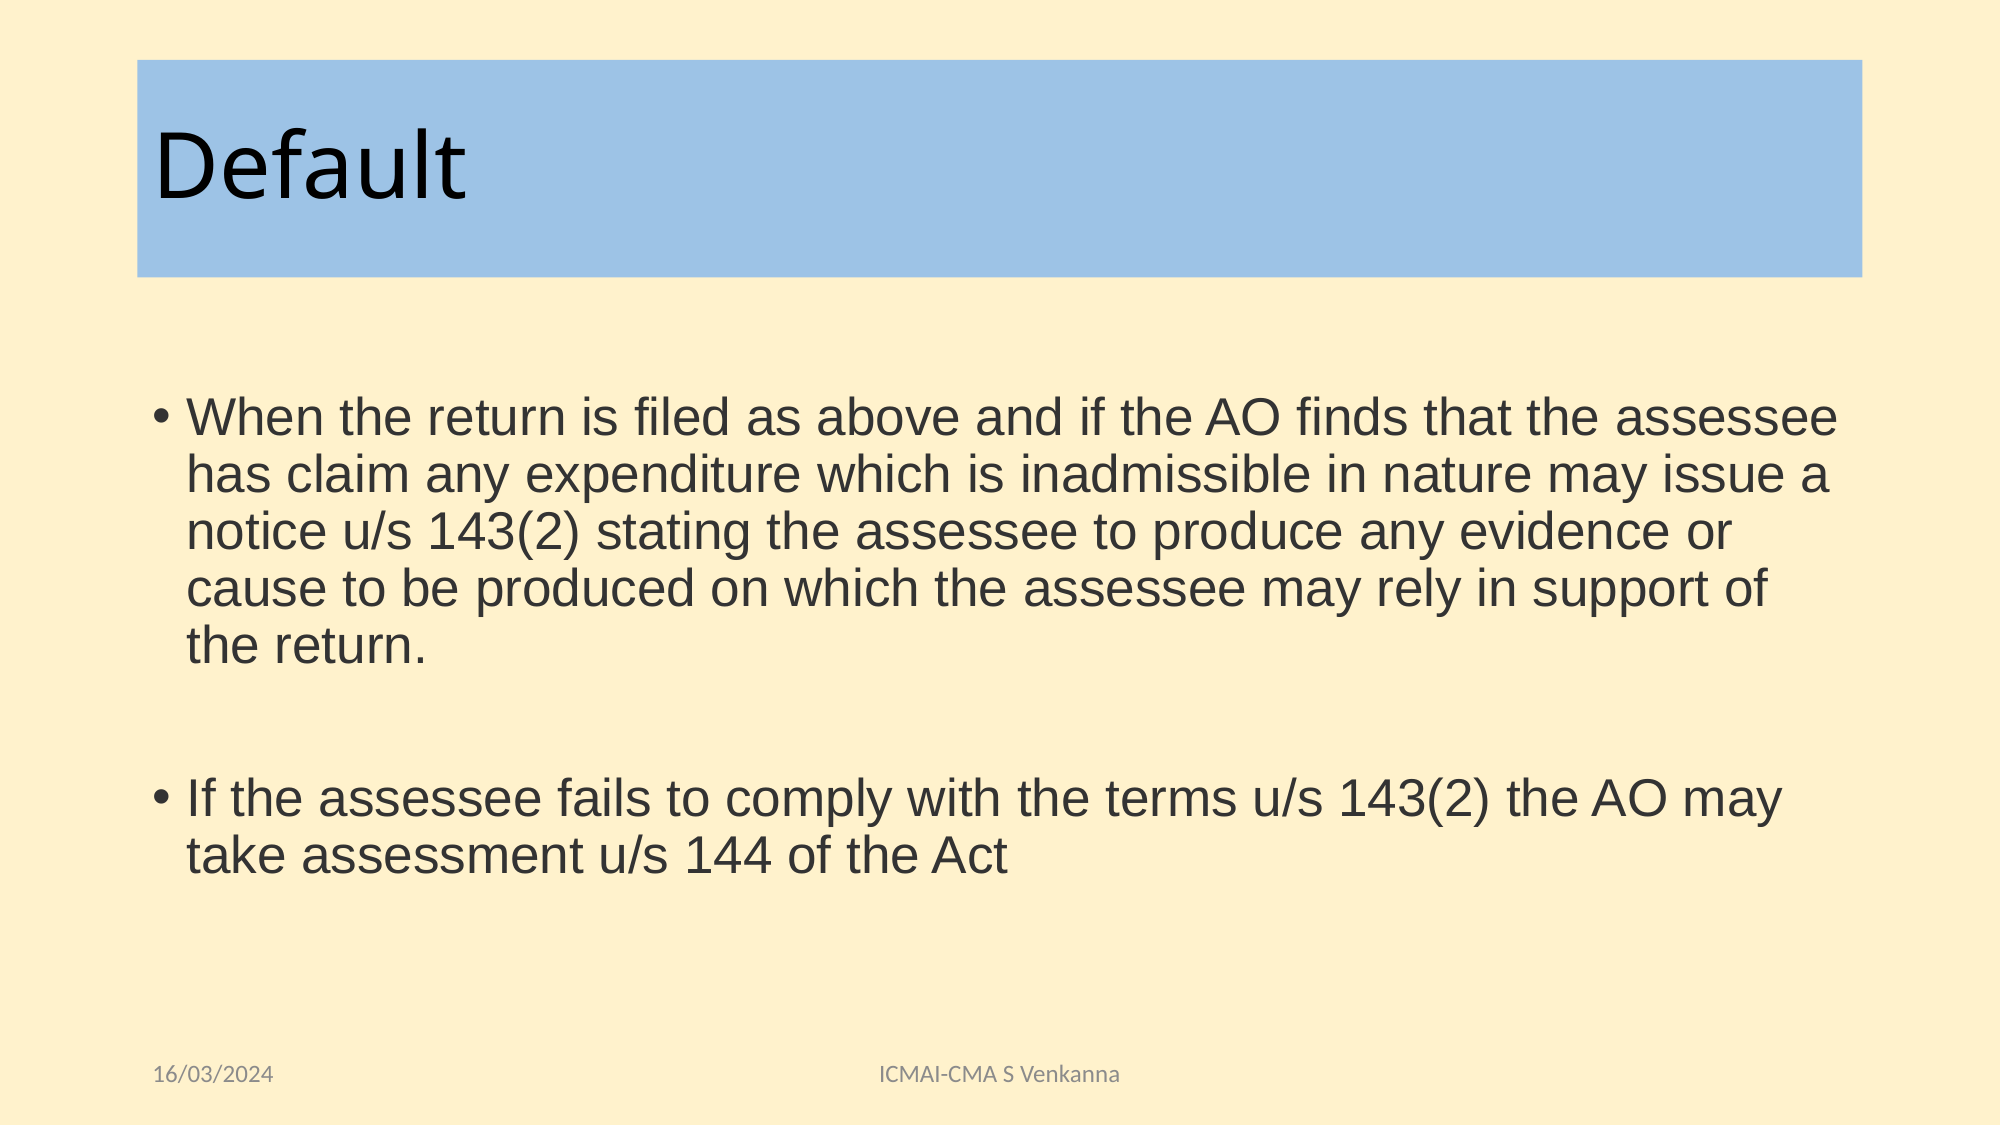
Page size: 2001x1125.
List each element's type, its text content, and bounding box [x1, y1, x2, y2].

list When the return is filed as above and if the AO finds that the assessee has claim any expenditure which is inadmissible in nature may issue a notice u/s 143(2) stating the assessee to produce any evidence or cause to be produced on which the assessee may rely in support of the return. If the assessee fails to comply with the terms u/s 143(2) the AO may take assessment u/s 144 of the Act [137, 299, 1863, 1014]
footer ICMAI-CMA S Venkanna [662, 1042, 1338, 1103]
title Default [137, 59, 1863, 278]
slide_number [137, 1042, 588, 1103]
